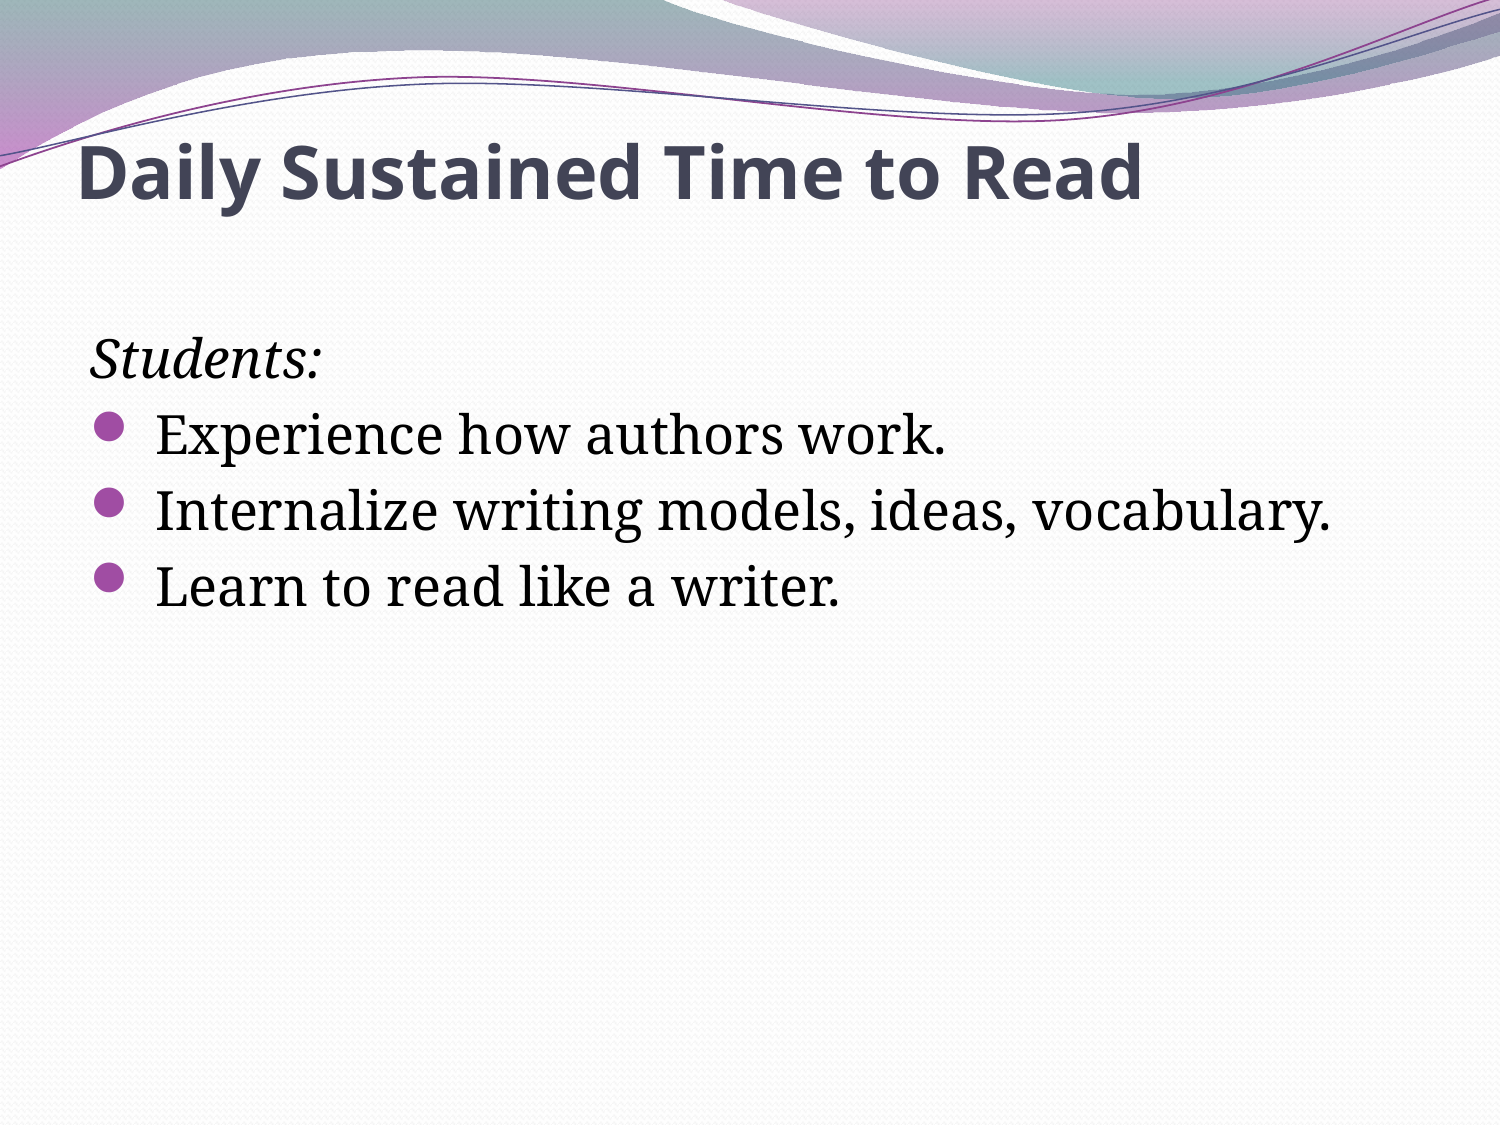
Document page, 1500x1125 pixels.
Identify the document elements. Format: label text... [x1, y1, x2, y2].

title Daily Sustained Time to Read [75, 115, 1425, 303]
list Students: Experience how authors work. Internalize writing models, ideas, vocabulary. Learn to read like a writer. [75, 317, 1425, 1038]
